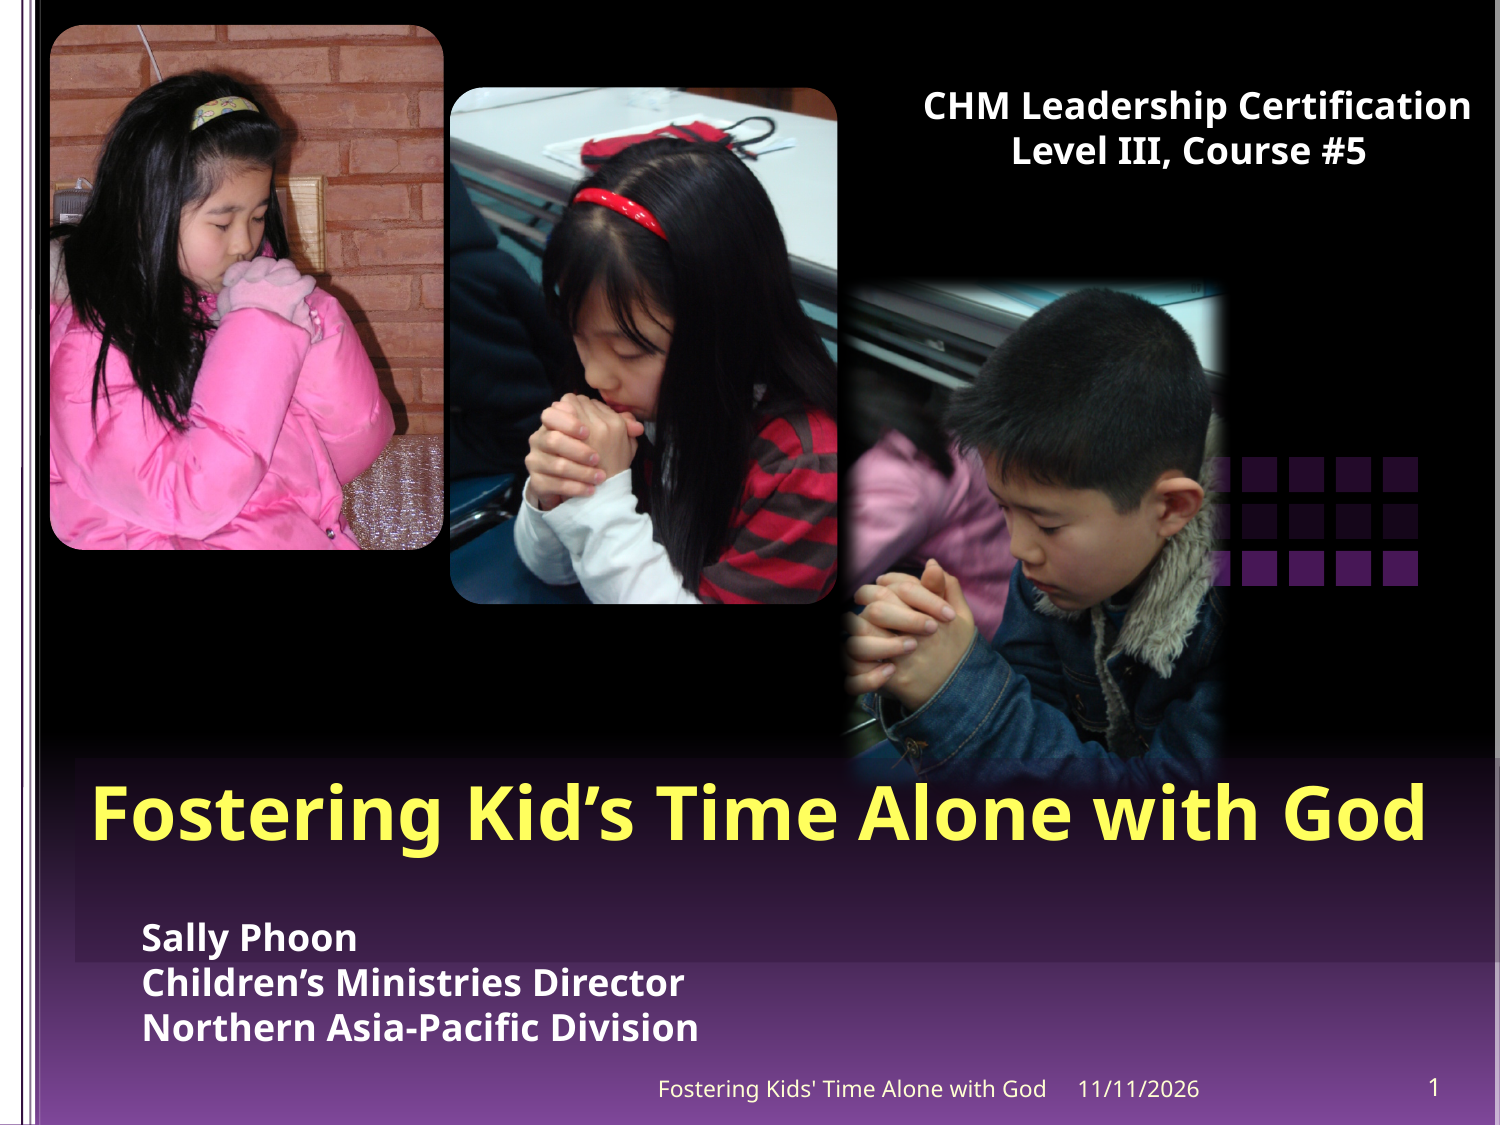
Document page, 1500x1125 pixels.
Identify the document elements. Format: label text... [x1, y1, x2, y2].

text_box CHM Leadership Certification Level III, Course #5 [908, 74, 1489, 180]
subtitle Sally Phoon Children’s Ministries Director Northern Asia-Pacific Division [125, 950, 1400, 1057]
title Fostering Kid’s Time Alone with God [75, 758, 1500, 963]
picture [449, 87, 1232, 801]
picture [453, 495, 459, 503]
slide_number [1063, 1053, 1412, 1114]
picture [49, 24, 444, 551]
slide_number 1 [1412, 1053, 1488, 1114]
footer Fostering Kids' Time Alone with God [150, 1053, 1063, 1114]
